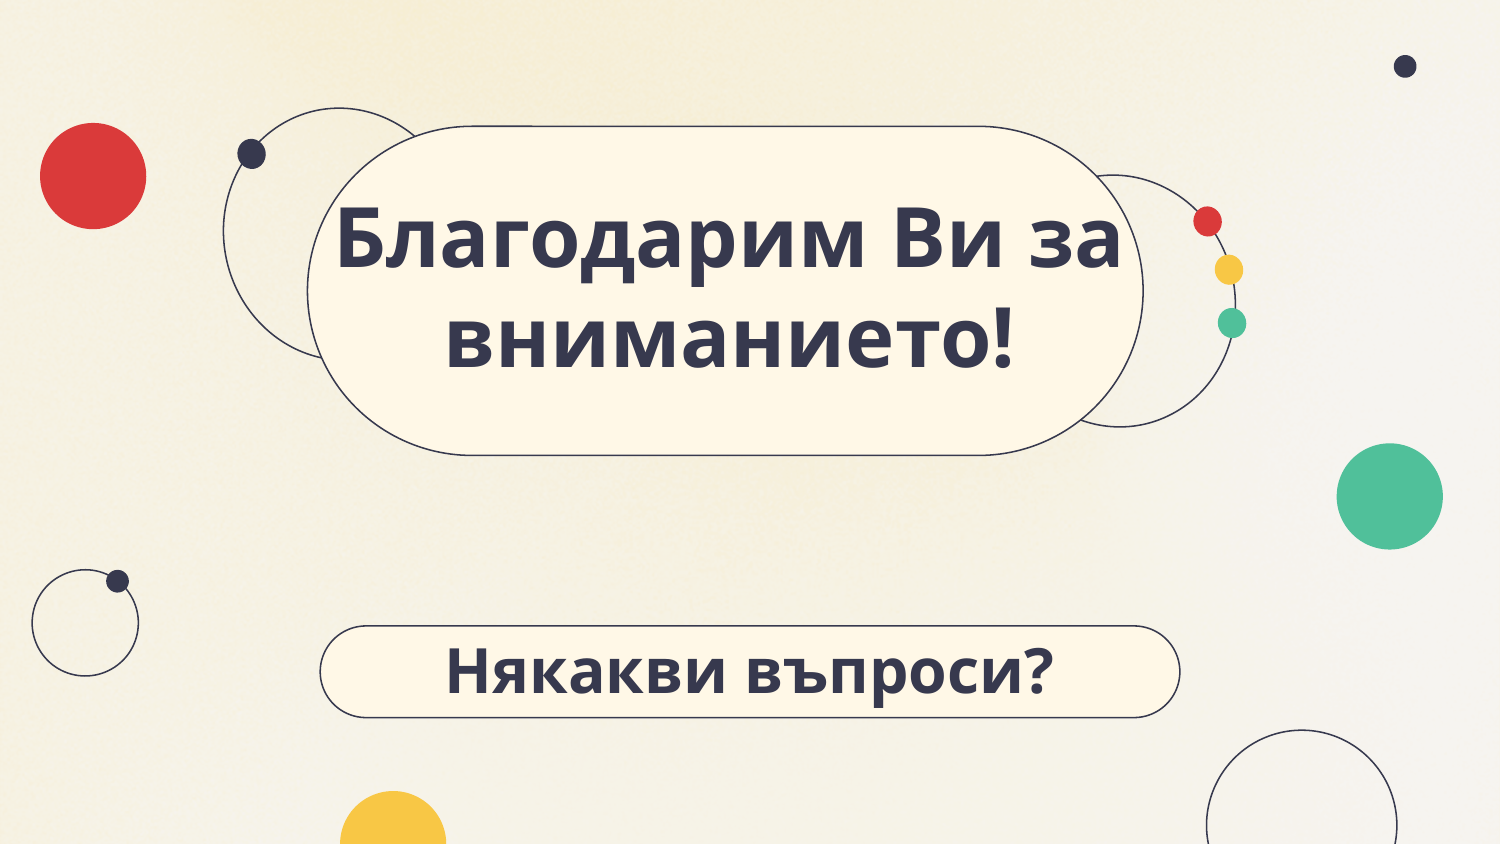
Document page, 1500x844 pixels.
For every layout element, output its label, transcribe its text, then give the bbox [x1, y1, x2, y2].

text_box [1193, 206, 1222, 237]
text_box [348, 400, 1102, 456]
text_box [1217, 307, 1247, 339]
text_box [237, 138, 266, 169]
text_box [0, 0, 1500, 844]
subtitle Някакви въпроси? [385, 615, 1115, 688]
text_box [1081, 198, 1236, 427]
text_box [320, 625, 1180, 718]
text_box [106, 569, 129, 593]
text_box [223, 127, 276, 338]
title Благодарим Ви за вниманието! [276, 96, 1182, 400]
text_box [32, 569, 139, 676]
text_box [1336, 443, 1443, 550]
text_box [1214, 254, 1244, 285]
